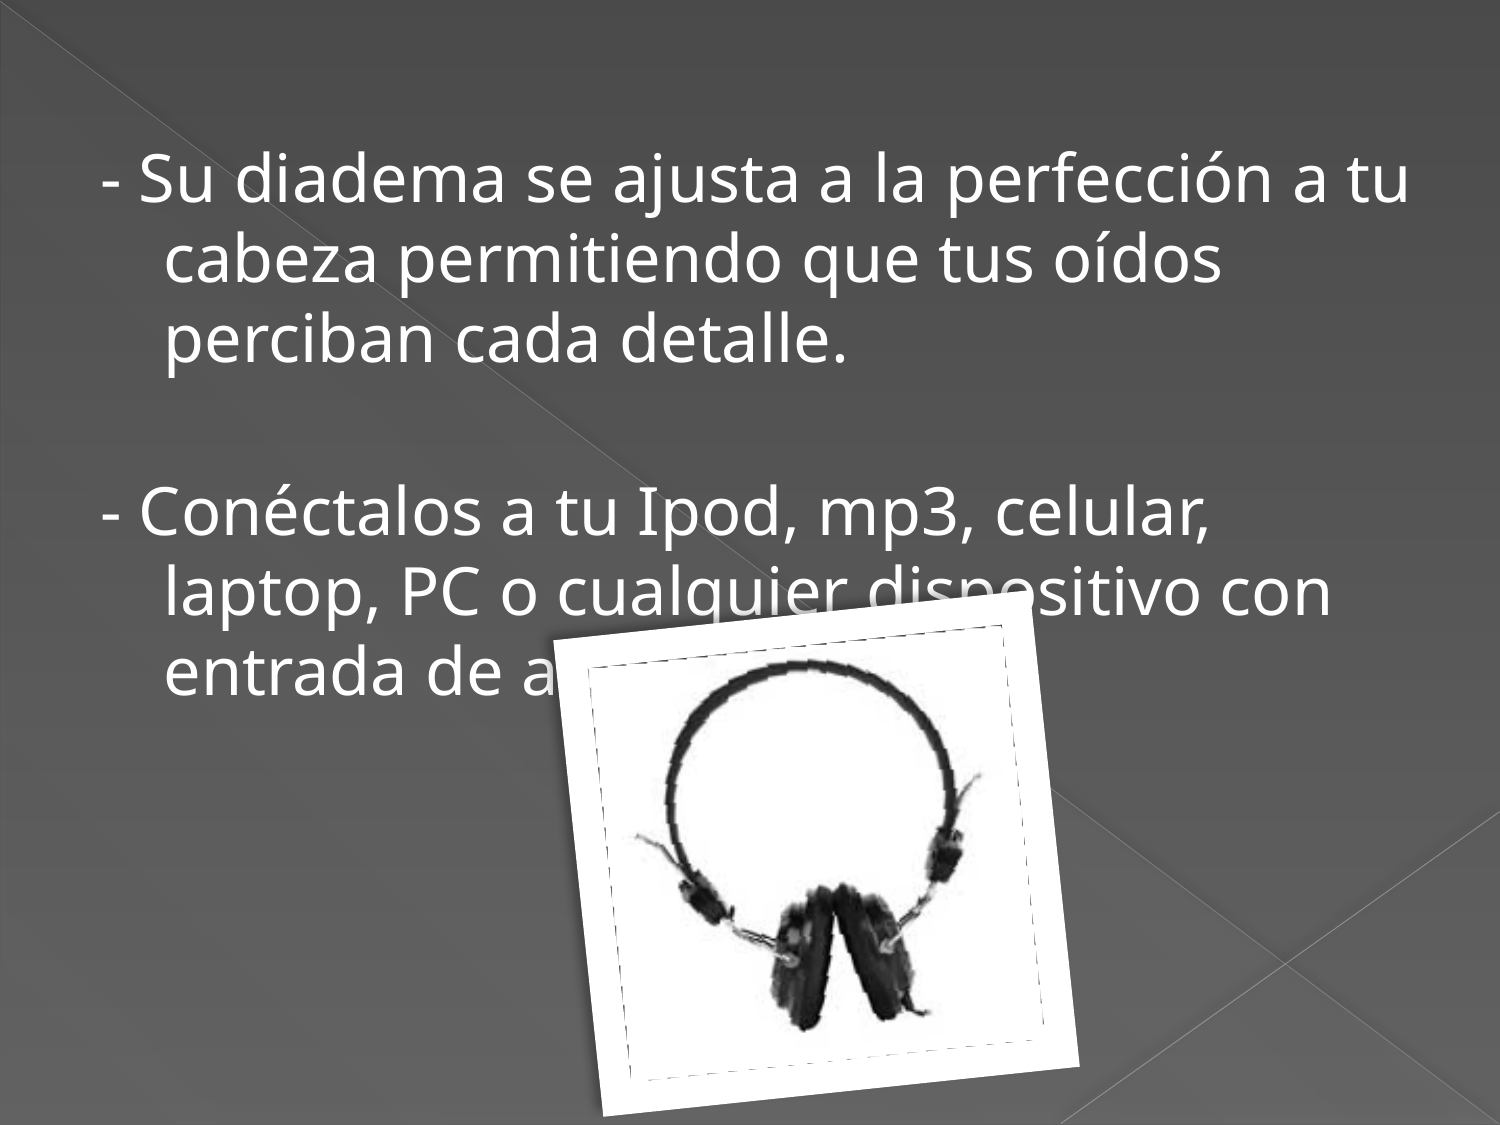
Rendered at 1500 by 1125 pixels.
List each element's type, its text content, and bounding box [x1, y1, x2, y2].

picture [589, 626, 1045, 1082]
list - Su diadema se ajusta a la perfección a tu cabeza permitiendo que tus oídos perciban cada detalle. - Conéctalos a tu Ipod, mp3, celular, laptop, PC o cualquier dispositivo con entrada de audio 3.5 mm. [75, 35, 1454, 1059]
